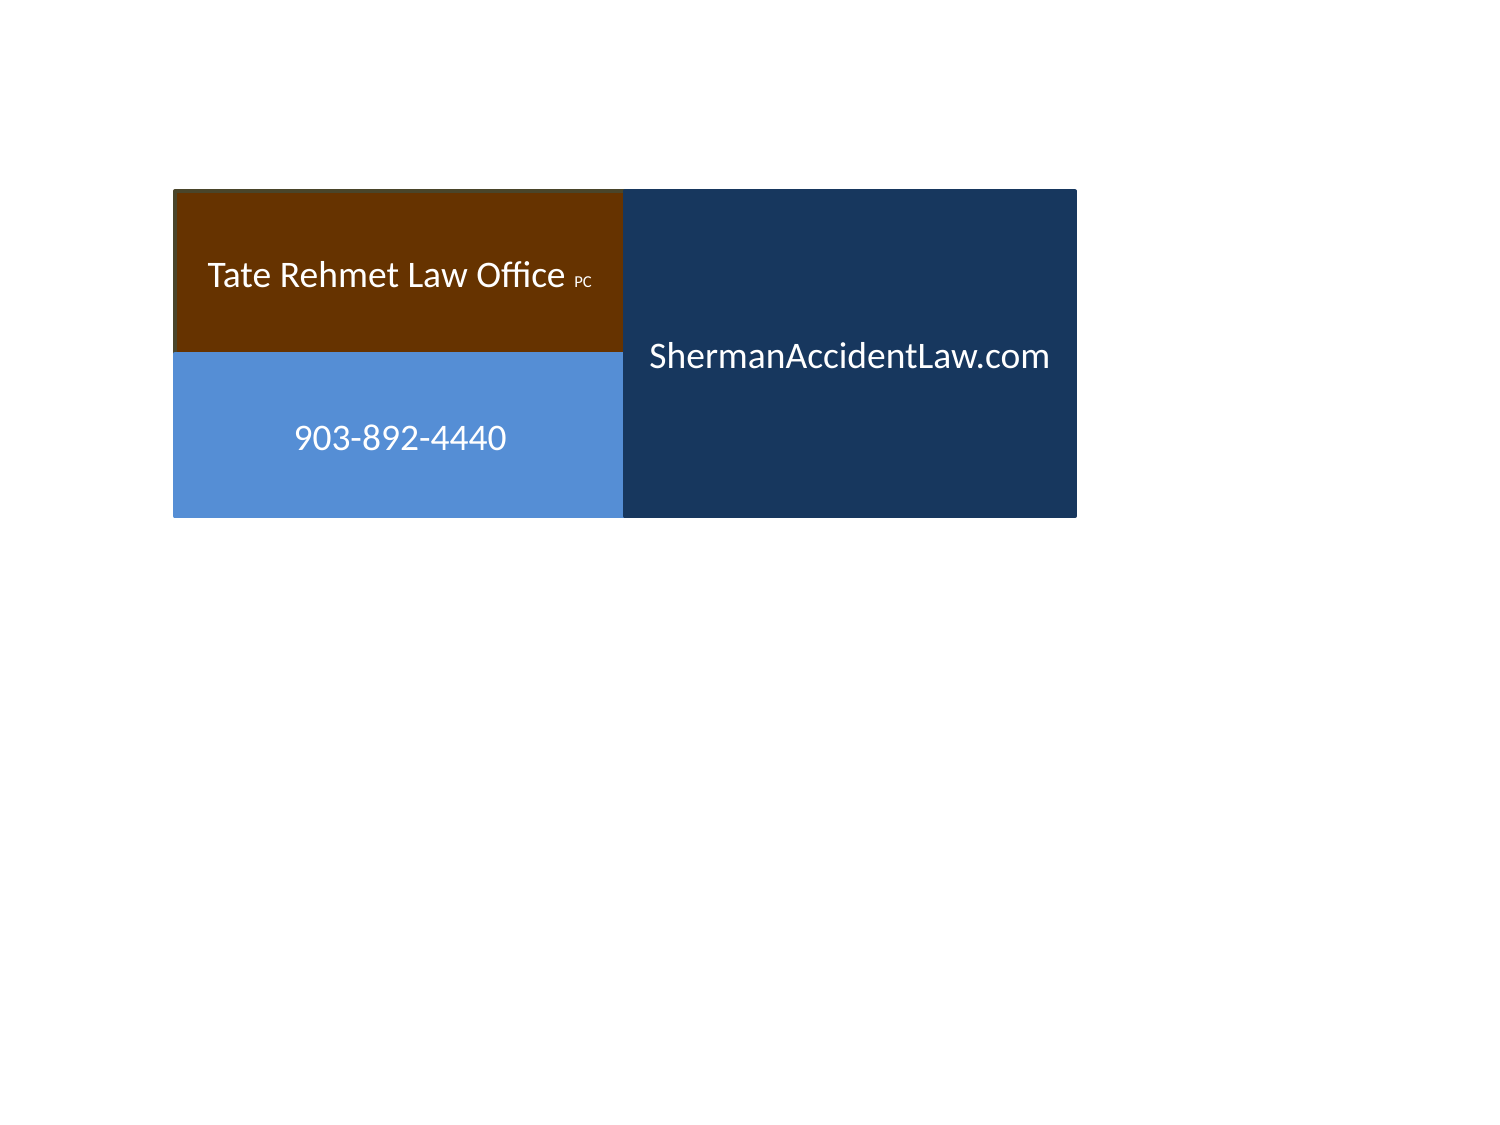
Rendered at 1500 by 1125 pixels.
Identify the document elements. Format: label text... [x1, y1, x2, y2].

text_box Tate Rehmet Law Office PC [173, 189, 623, 352]
text_box ShermanAccidentLaw.com [623, 189, 1077, 518]
text_box 903-892-4440 [173, 352, 623, 518]
